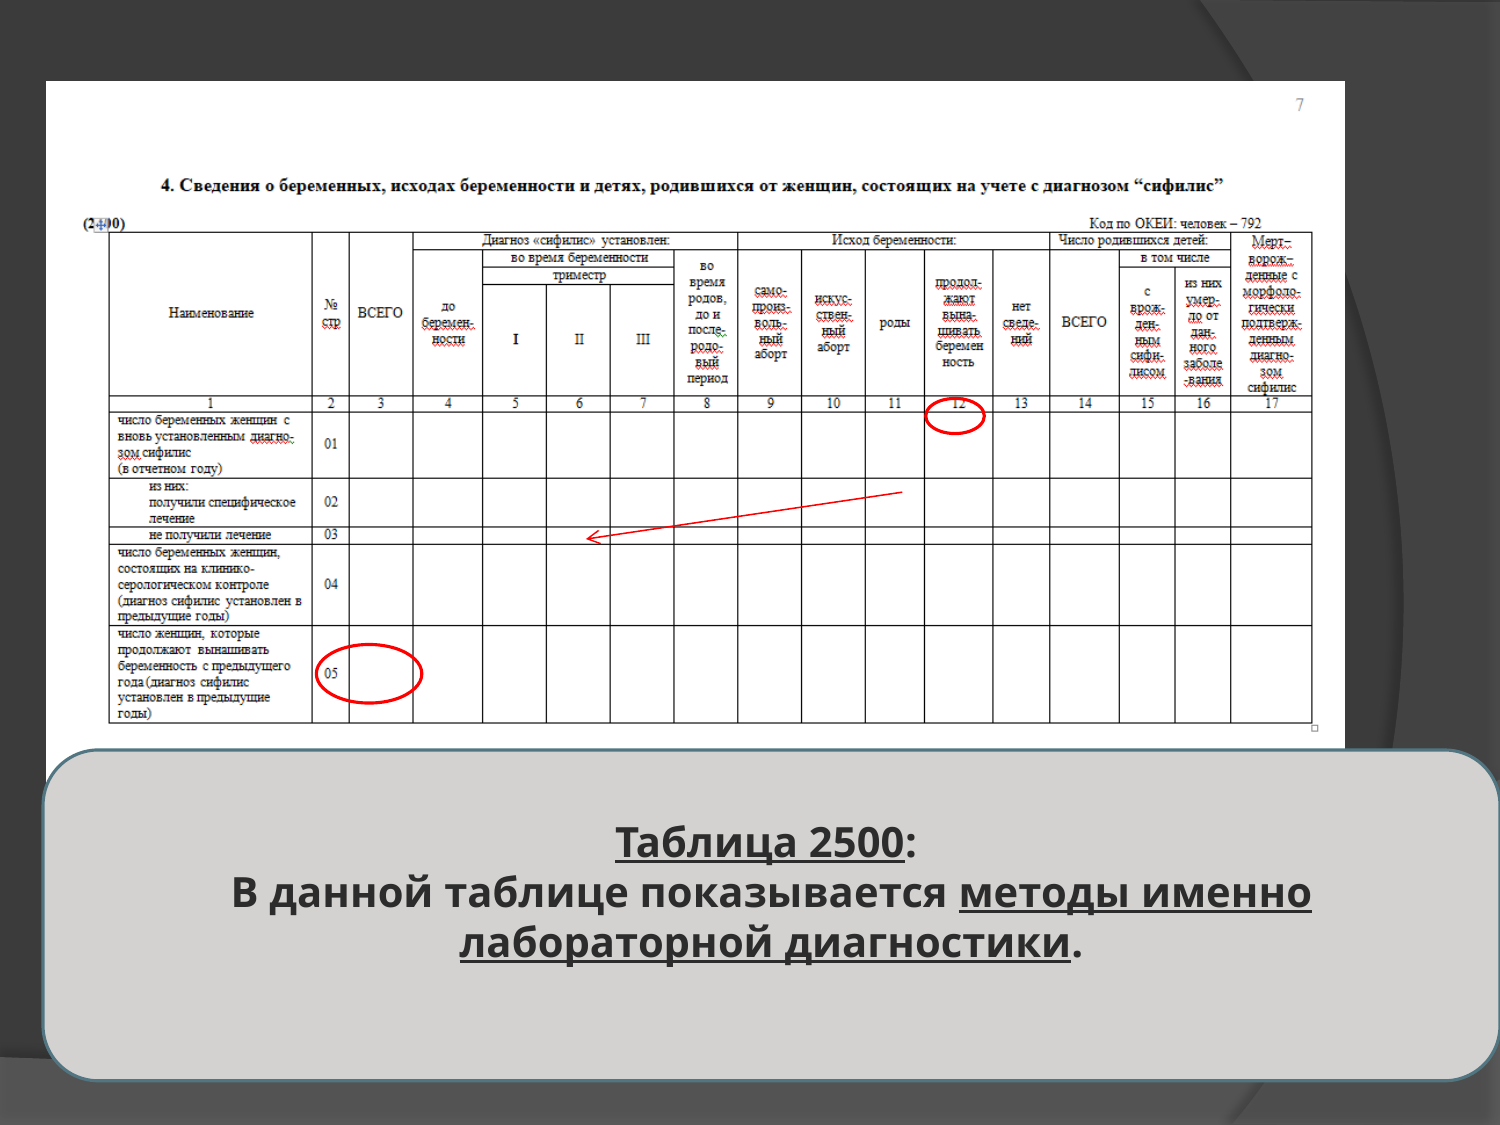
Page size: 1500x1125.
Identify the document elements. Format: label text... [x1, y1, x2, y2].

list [46, 81, 1345, 959]
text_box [585, 491, 903, 540]
text_box Таблица 2500: В данной таблице показывается методы именно лабораторной диагностики. [41, 748, 1500, 1083]
